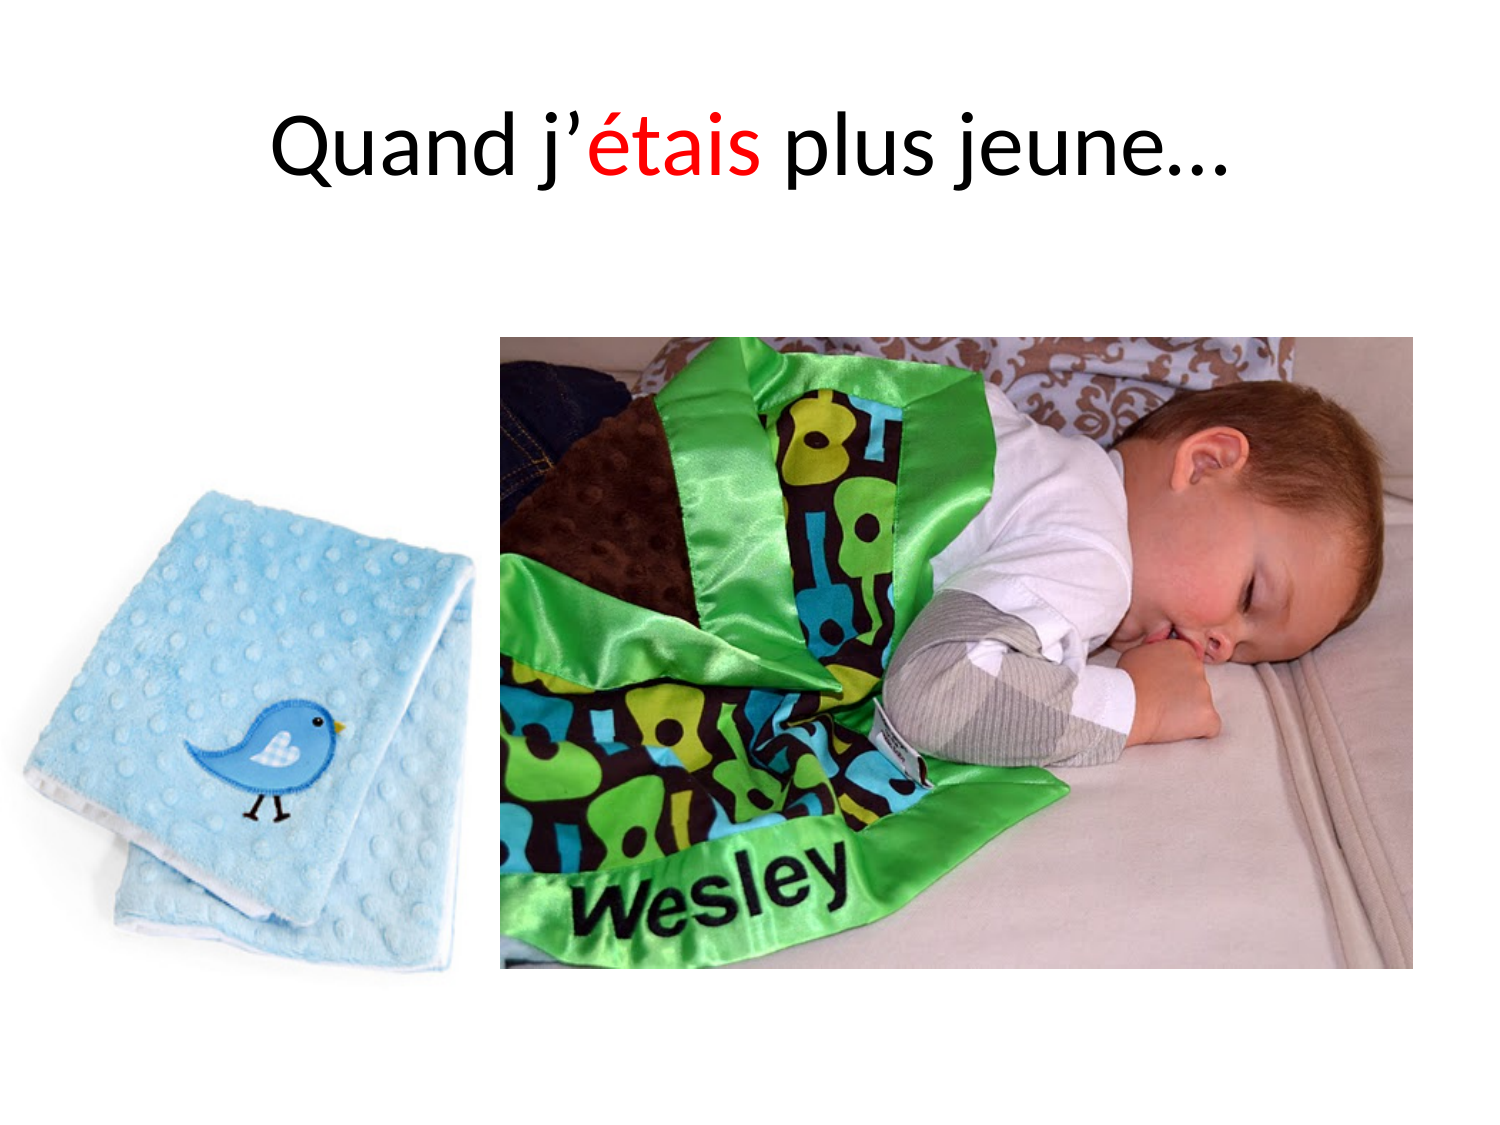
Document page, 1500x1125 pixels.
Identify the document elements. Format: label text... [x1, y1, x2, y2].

title Quand j’étais plus jeune… [75, 45, 1425, 233]
picture [0, 337, 1413, 1026]
